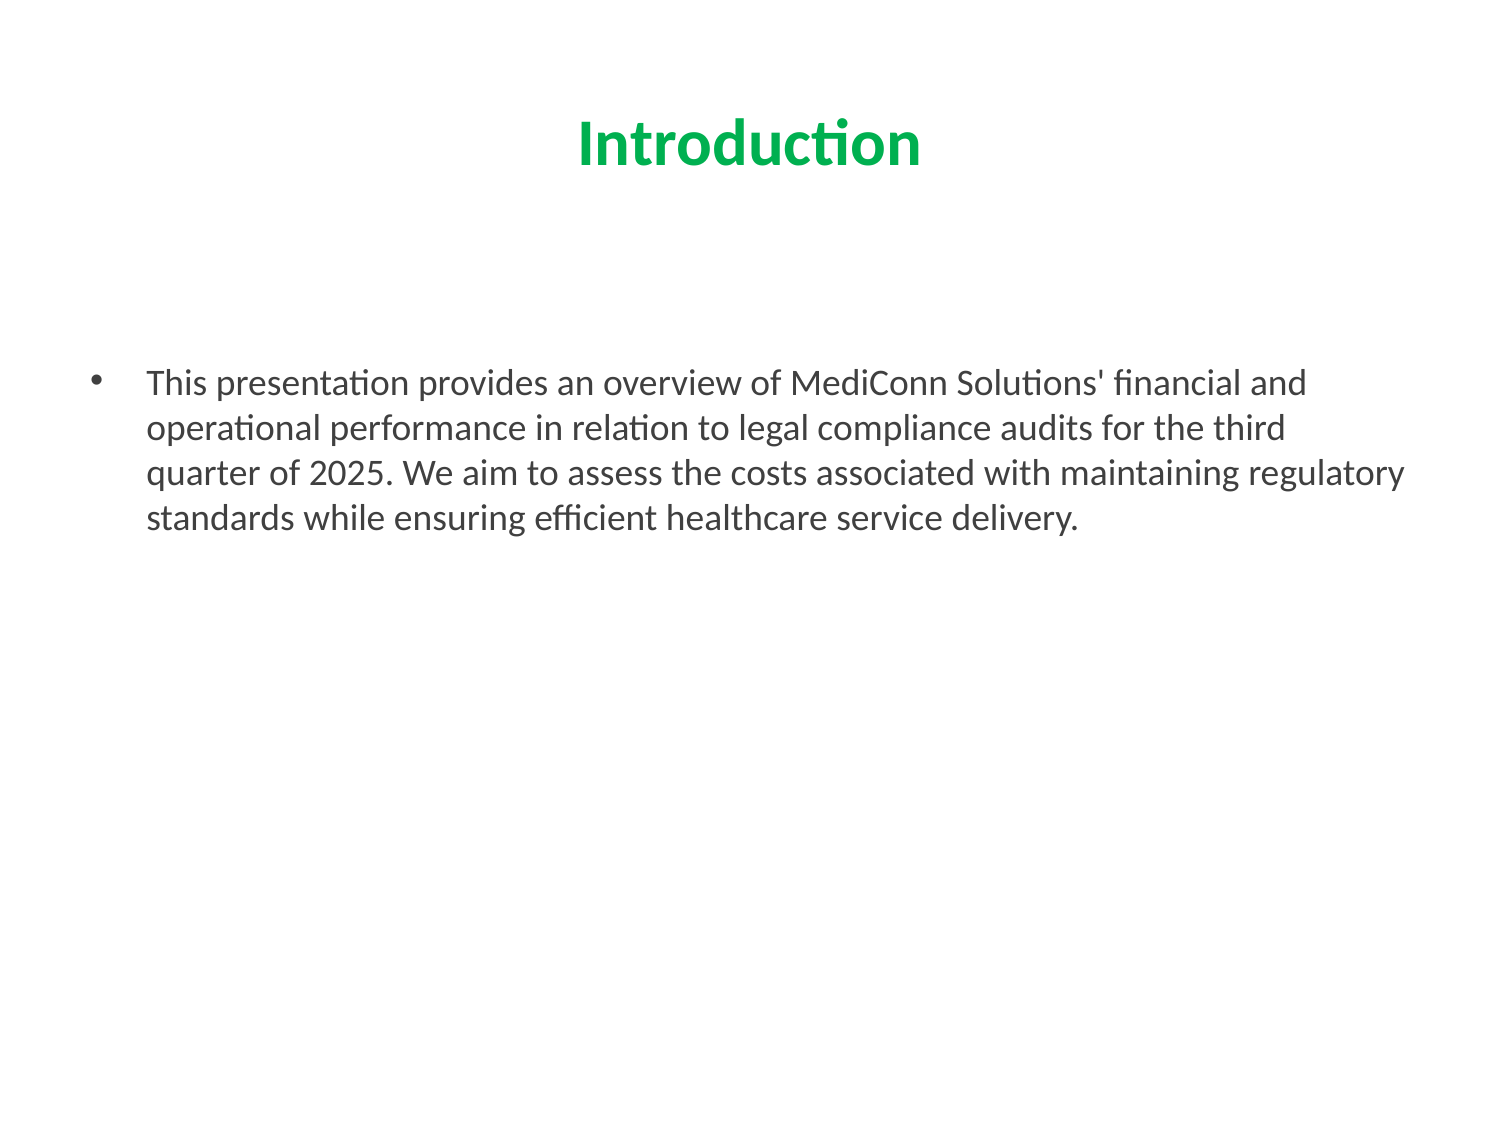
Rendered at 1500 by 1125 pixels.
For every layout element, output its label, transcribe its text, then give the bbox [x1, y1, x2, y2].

title Introduction [75, 45, 1425, 233]
list This presentation provides an overview of MediConn Solutions' financial and operational performance in relation to legal compliance audits for the third quarter of 2025. We aim to assess the costs associated with maintaining regulatory standards while ensuring efficient healthcare service delivery. [75, 262, 1425, 1005]
